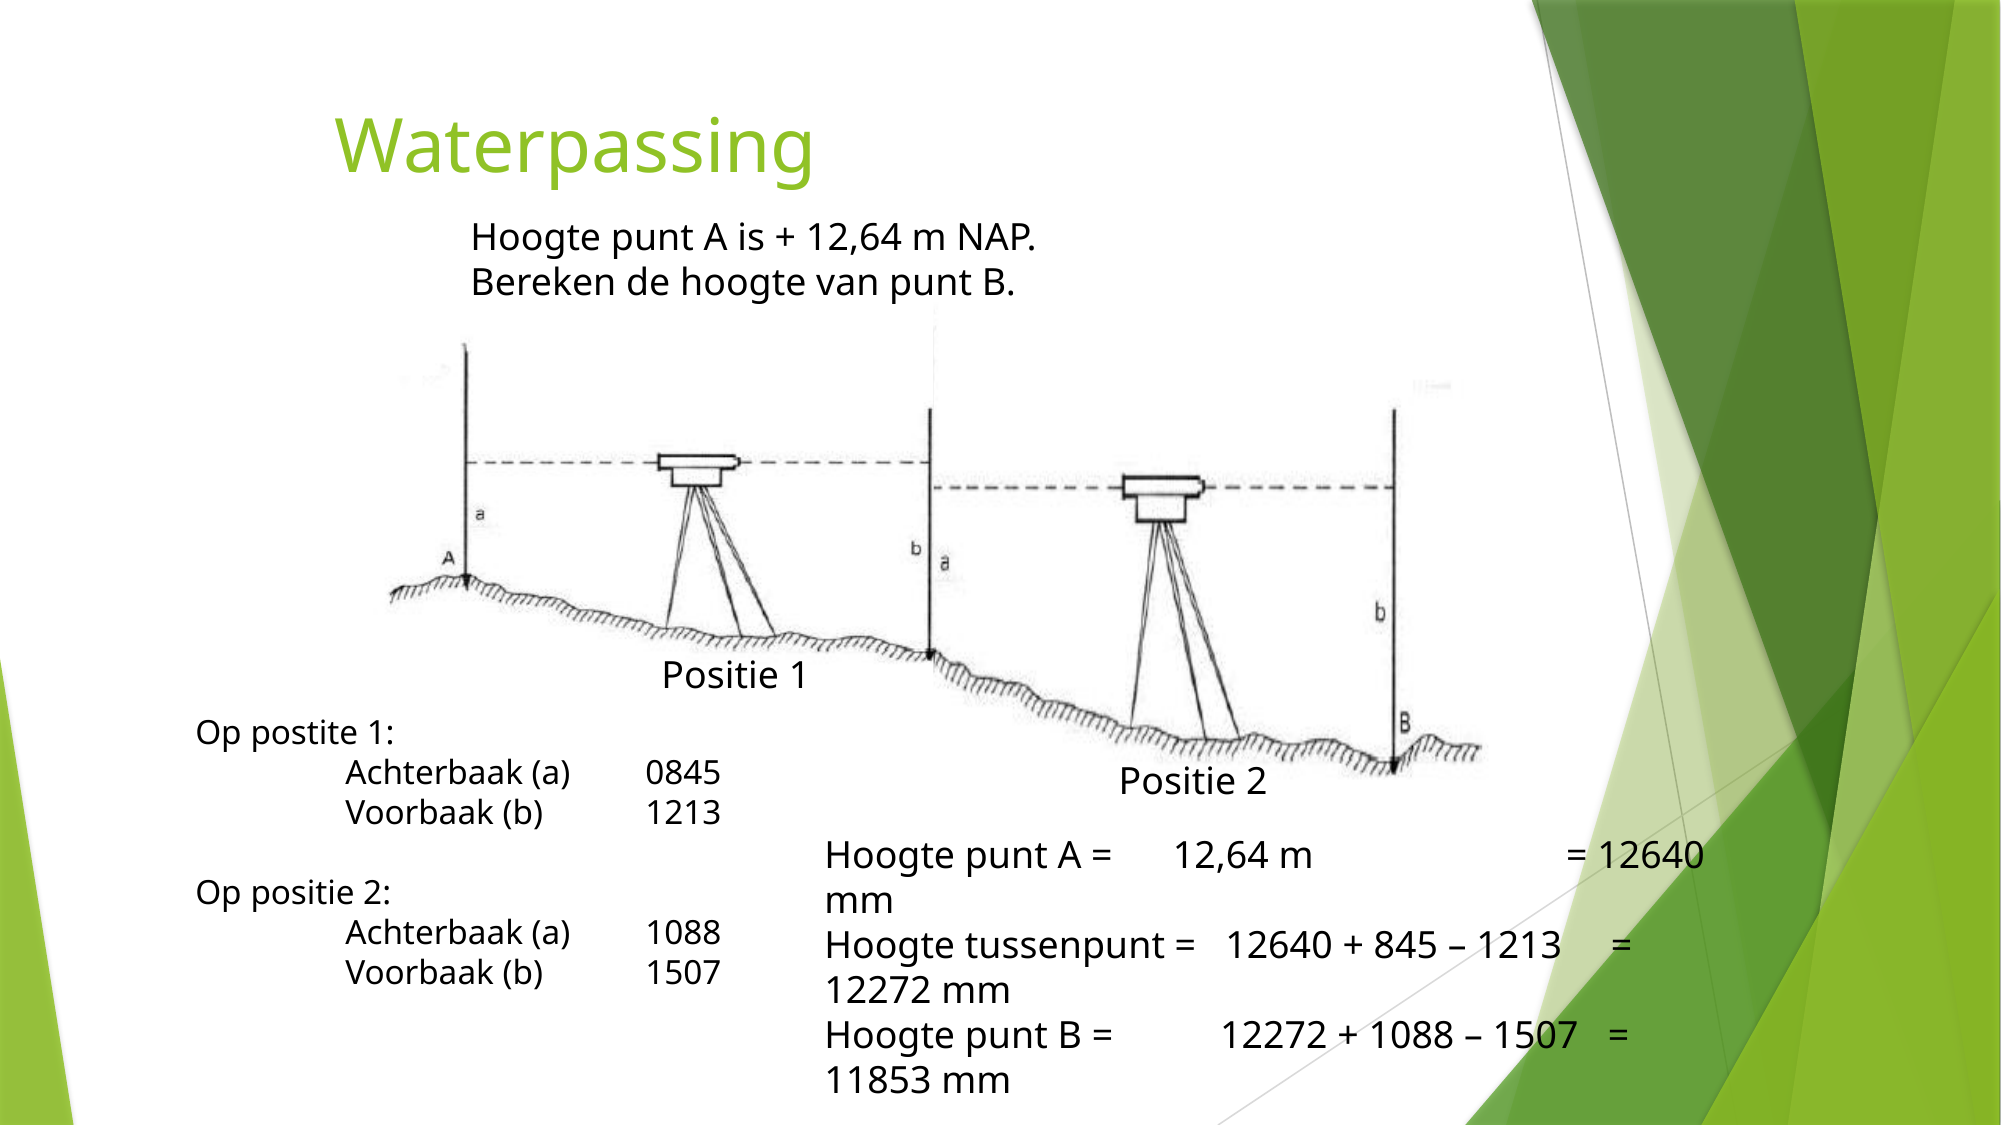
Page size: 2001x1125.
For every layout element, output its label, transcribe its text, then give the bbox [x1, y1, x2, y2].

text_box Hoogte punt A = 12,64 m = 12640 mm Hoogte tussenpunt = 12640 + 845 – 1213 = 12272 mm Hoogte punt B = 12272 + 1088 – 1507 = 11853 mm [809, 824, 1741, 1109]
text_box Hoogte punt A is + 12,64 m NAP. Bereken de hoogte van punt B. [455, 206, 1052, 311]
text_box Op postite 1: Achterbaak (a) 0845 Voorbaak (b) 1213 Op positie 2: Achterbaak (a) 1088 Voorbaak (b) 1507 [180, 704, 737, 999]
picture [373, 290, 1499, 823]
text_box Waterpassing [320, 89, 833, 195]
